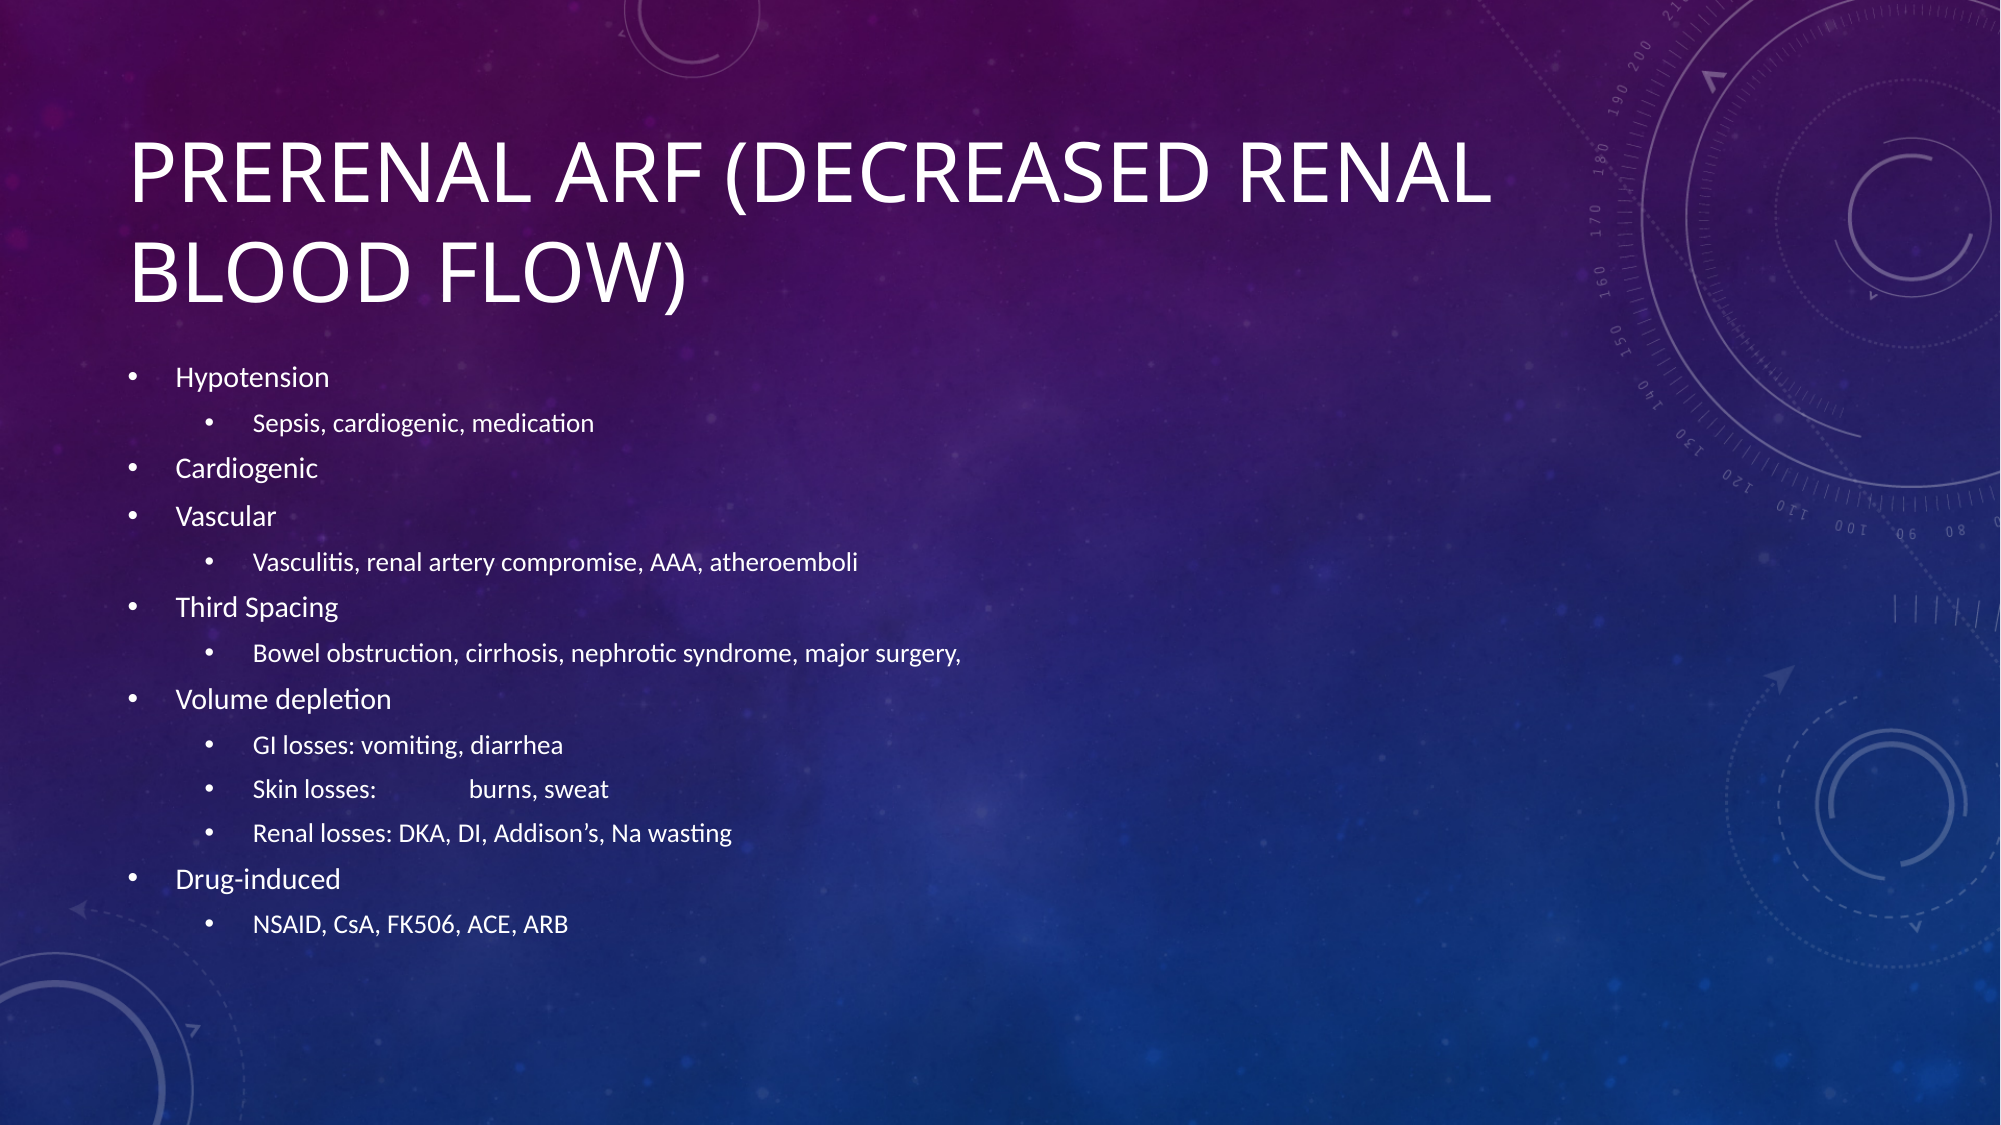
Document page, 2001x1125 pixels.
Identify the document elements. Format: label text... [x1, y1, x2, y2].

title Prerenal ARF (decreased renal blood flow) [112, 99, 1775, 339]
picture [0, 0, 2001, 1125]
list Hypotension Sepsis, cardiogenic, medication Cardiogenic Vascular Vasculitis, renal artery compromise, AAA, atheroemboli Third Spacing Bowel obstruction, cirrhosis, nephrotic syndrome, major surgery, Volume depletion GI losses: vomiting, diarrhea Skin losses: burns, sweat Renal losses: DKA, DI, Addison’s, Na wasting Drug-induced NSAID, CsA, FK506, ACE, ARB [112, 351, 1775, 950]
